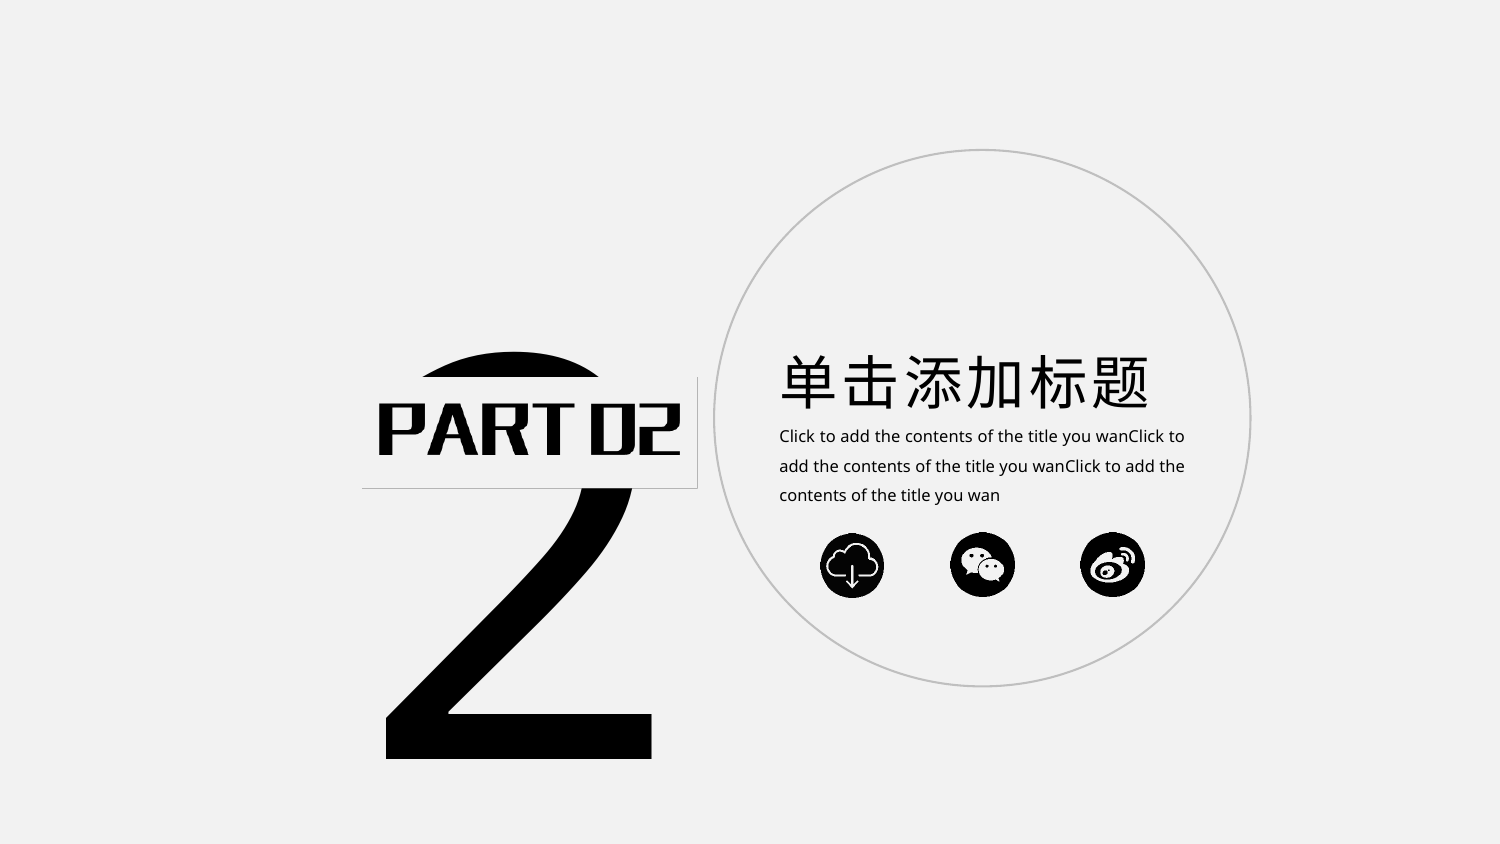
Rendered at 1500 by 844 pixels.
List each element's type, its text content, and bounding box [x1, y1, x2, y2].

text_box 2 [243, 0, 798, 844]
text_box [716, 148, 1252, 688]
picture [950, 532, 1015, 597]
picture [820, 533, 884, 598]
text_box 单击添加标题 Click to add the contents of the title you wanClick to add the contents of the title you wanClick to add the contents of the title you wan [764, 304, 1200, 513]
picture [1080, 532, 1145, 597]
picture [342, 377, 716, 501]
